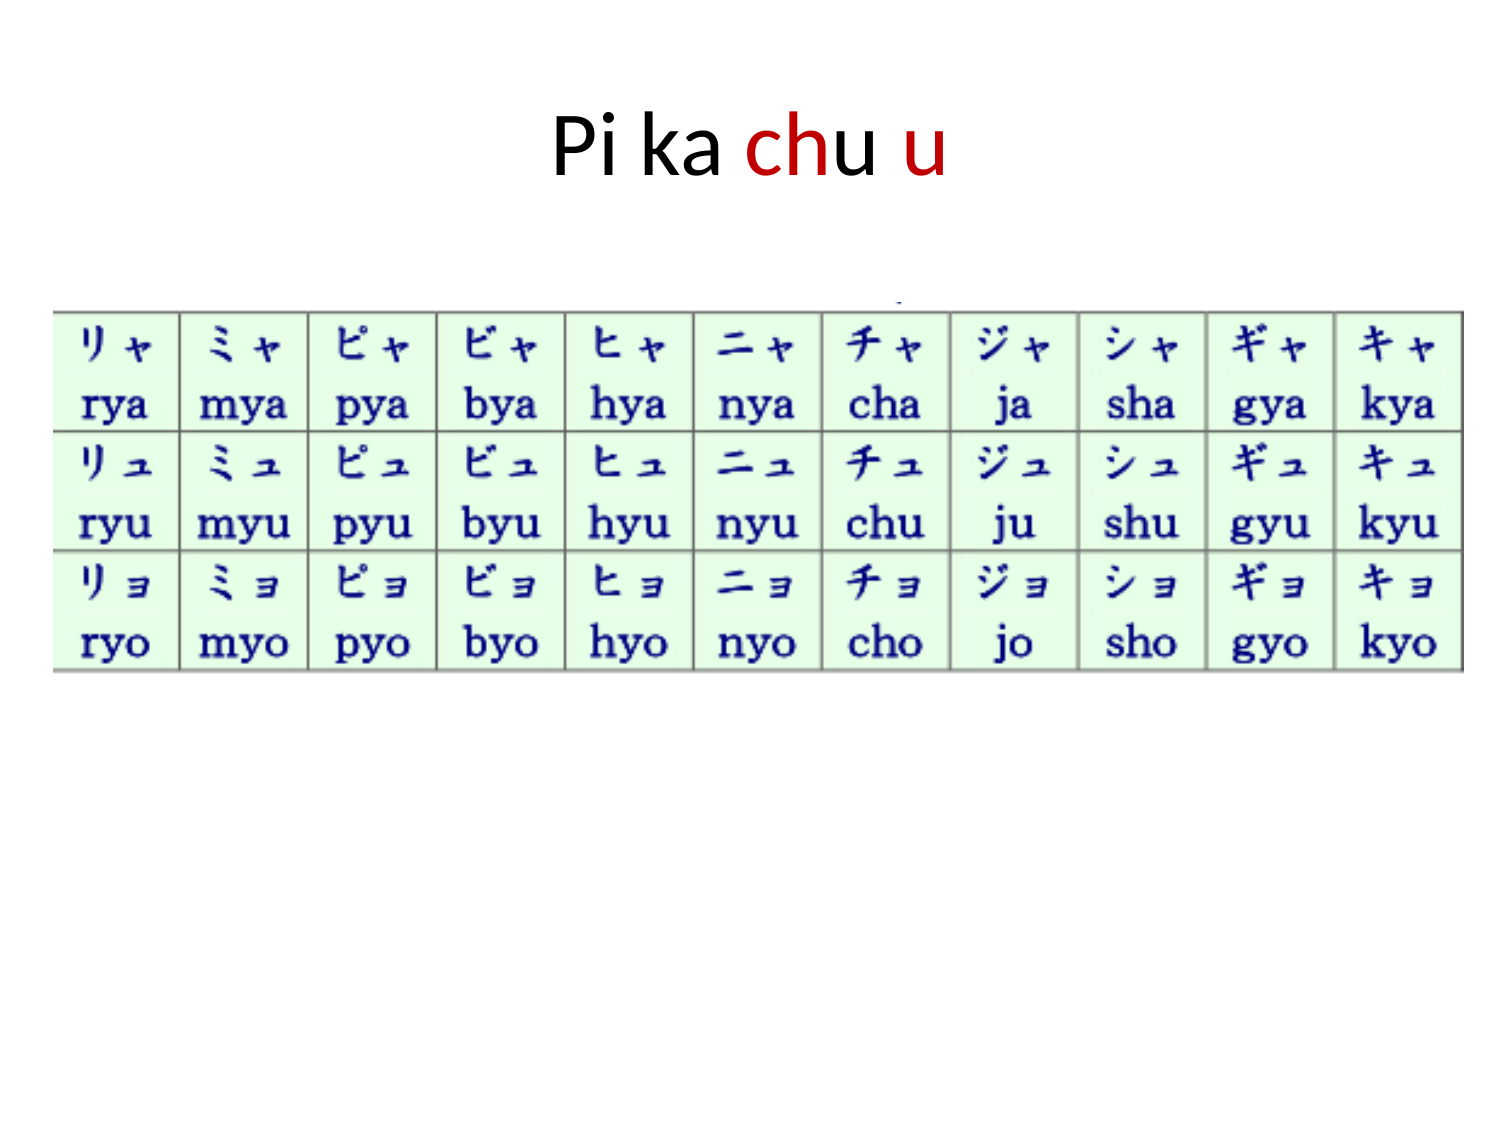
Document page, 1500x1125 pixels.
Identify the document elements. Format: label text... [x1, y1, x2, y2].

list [52, 302, 1464, 681]
title Pi ka chu u [75, 45, 1425, 233]
